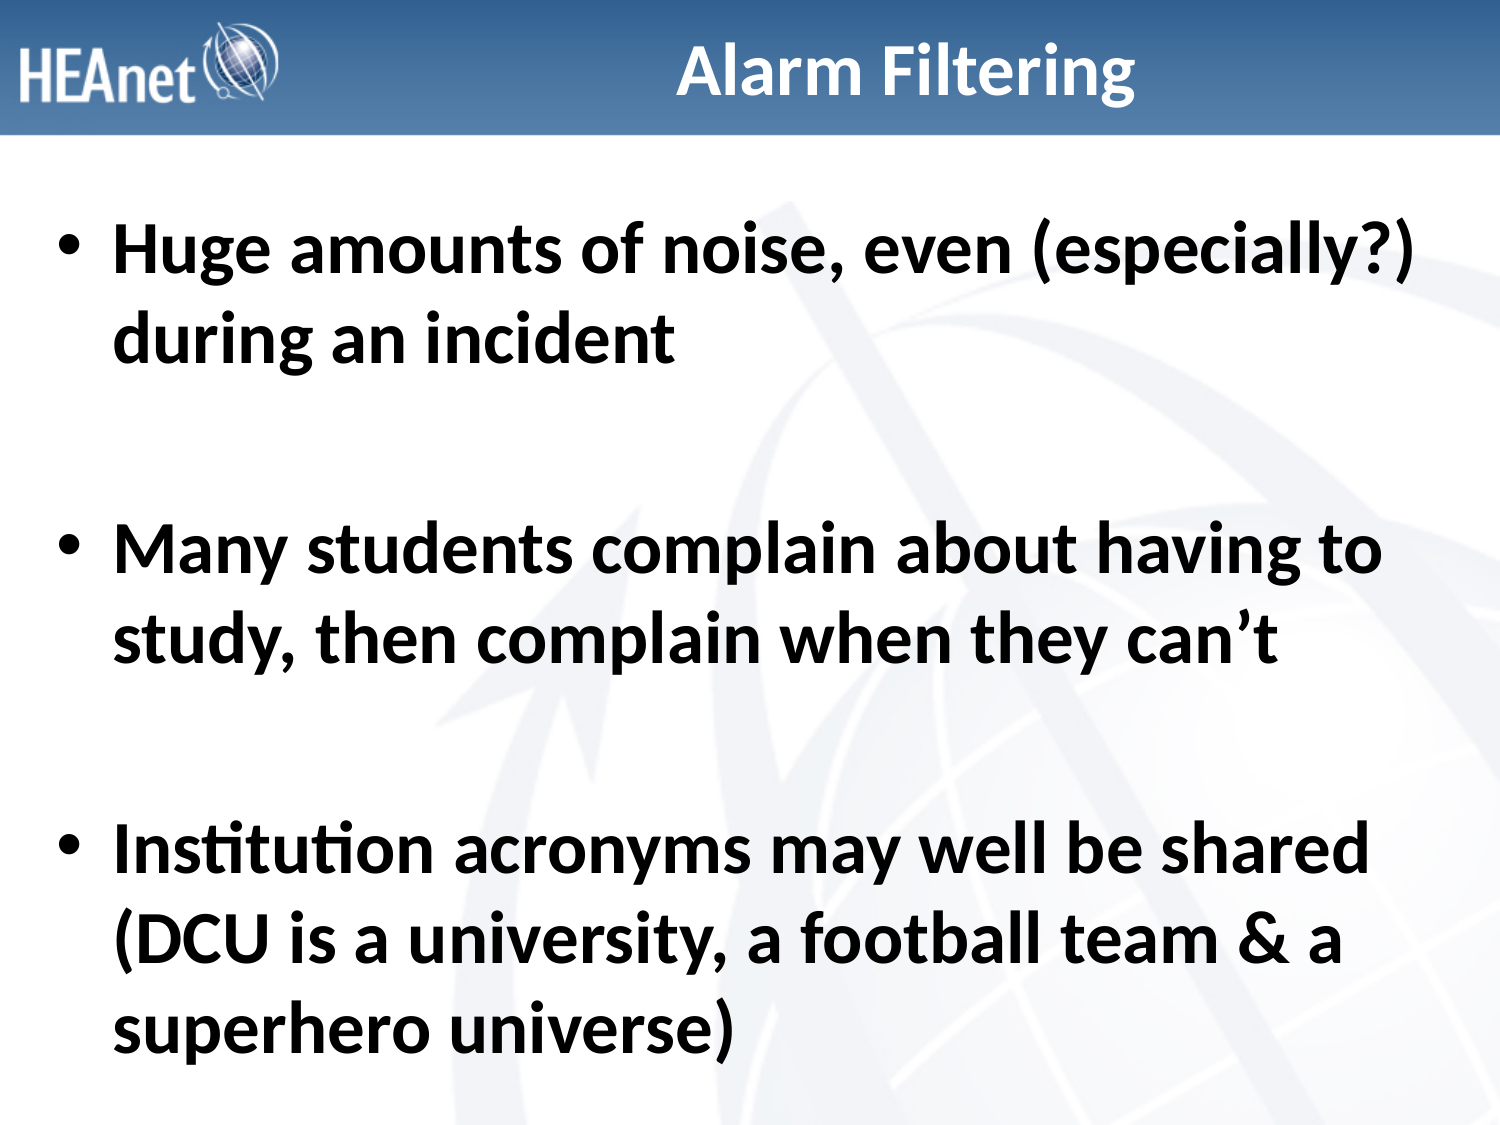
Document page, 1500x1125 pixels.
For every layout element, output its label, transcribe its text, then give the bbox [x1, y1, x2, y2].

title Alarm Filtering [312, 0, 1500, 160]
picture [0, 0, 1500, 1125]
list Huge amounts of noise, even (especially?) during an incident Many students complain about having to study, then complain when they can’t Institution acronyms may well be shared (DCU is a university, a football team & a superhero universe) [40, 190, 1448, 934]
